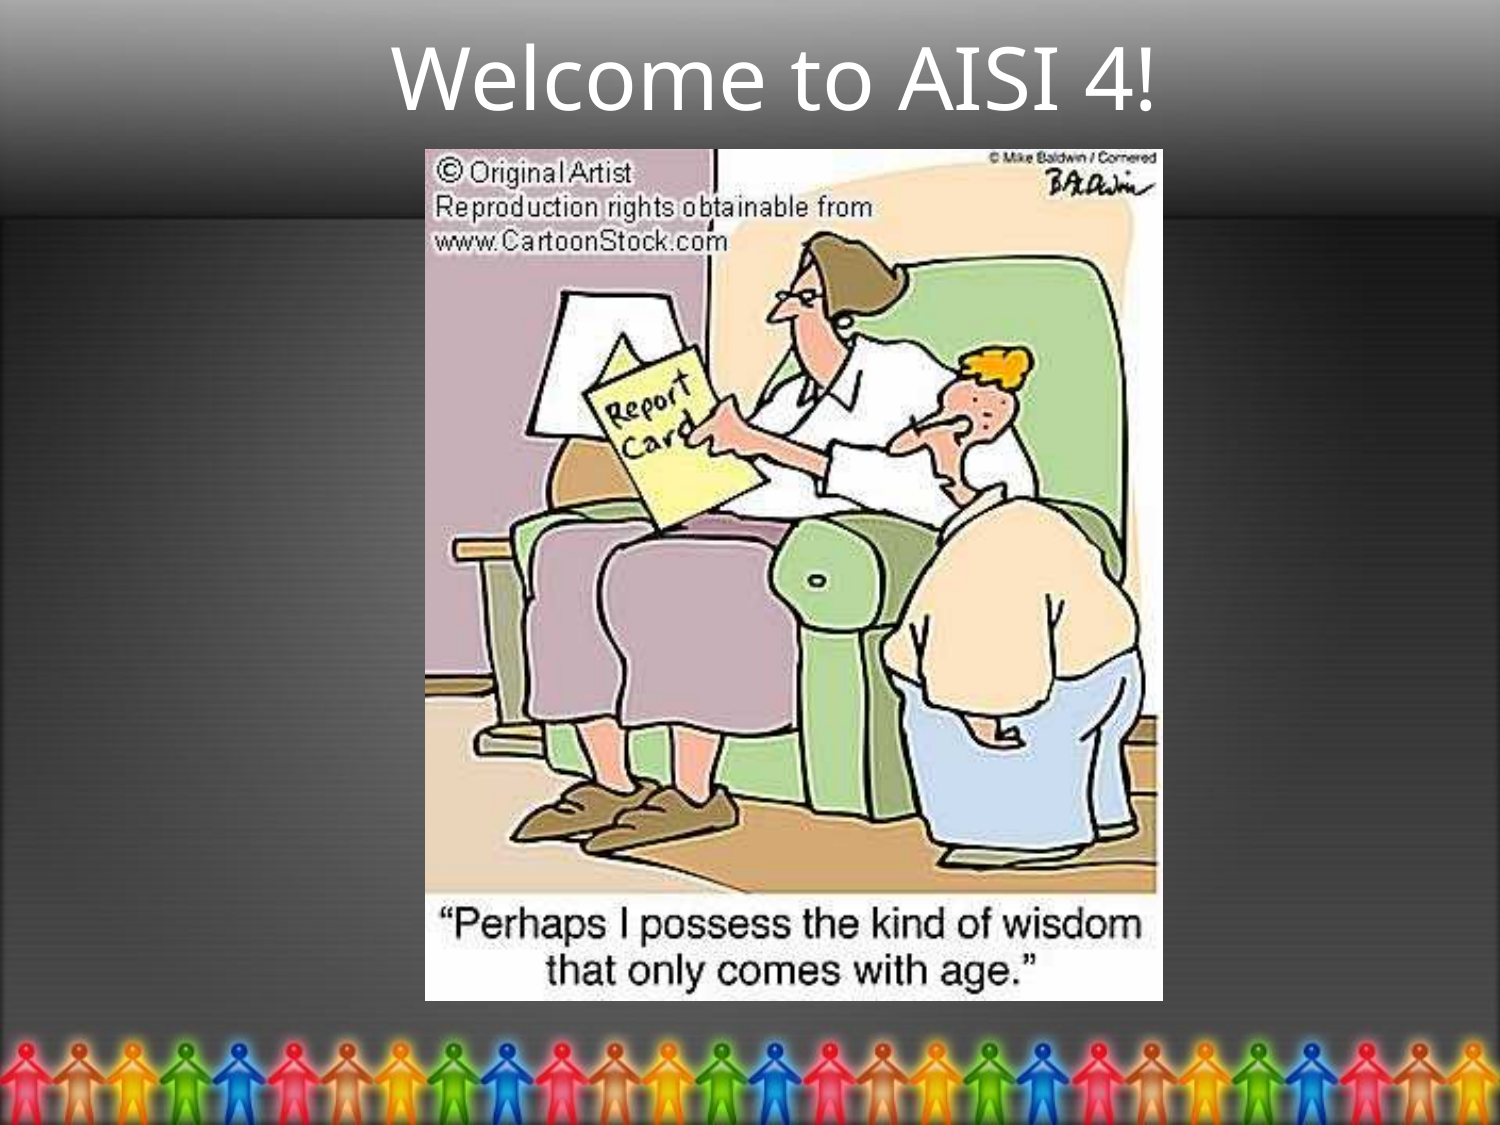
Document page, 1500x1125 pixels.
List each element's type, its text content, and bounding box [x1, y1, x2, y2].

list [424, 149, 1163, 1001]
title Welcome to AISI 4! [74, 0, 1426, 151]
picture [0, 0, 1500, 1125]
